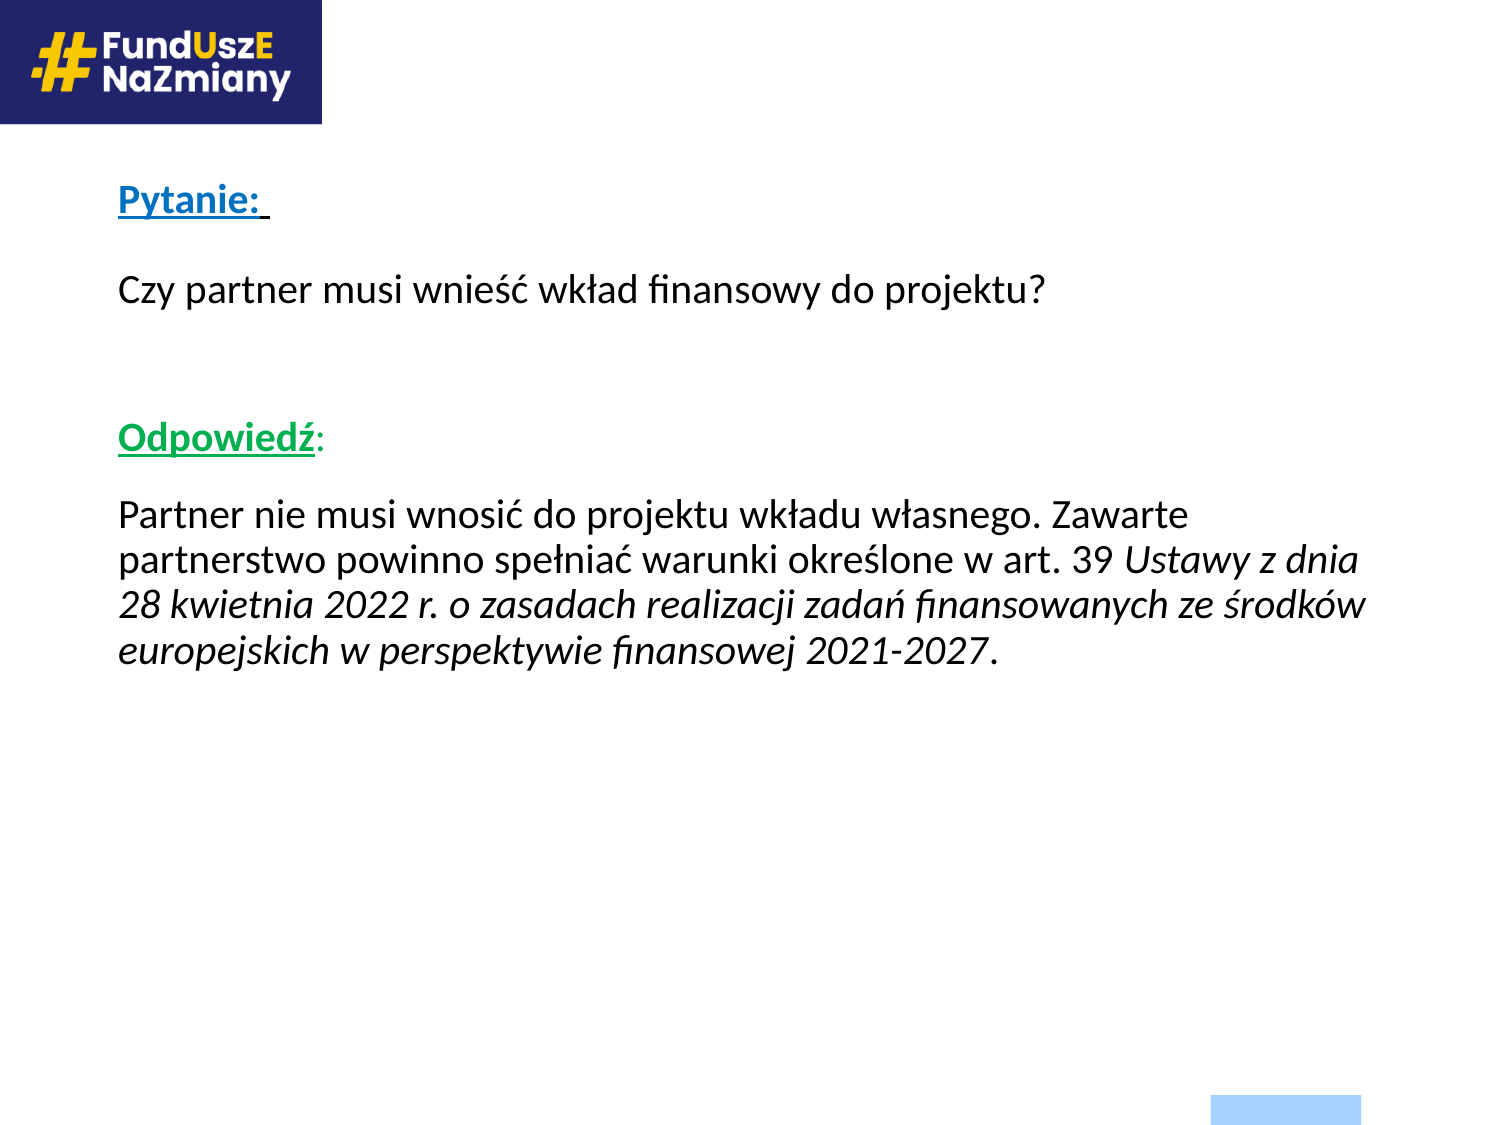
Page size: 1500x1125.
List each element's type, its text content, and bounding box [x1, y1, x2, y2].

title Pytanie: Czy partner musi wnieść wkład finansowy do projektu? [103, 158, 1397, 337]
picture [0, 0, 1500, 1125]
list Odpowiedź: Partner nie musi wnosić do projektu wkładu własnego. Zawarte partnerstwo powinno spełniać warunki określone w art. 39 Ustawy z dnia 28 kwietnia 2022 r. o zasadach realizacji zadań finansowanych ze środków europejskich w perspektywie finansowej 2021-2027. [103, 337, 1397, 1048]
